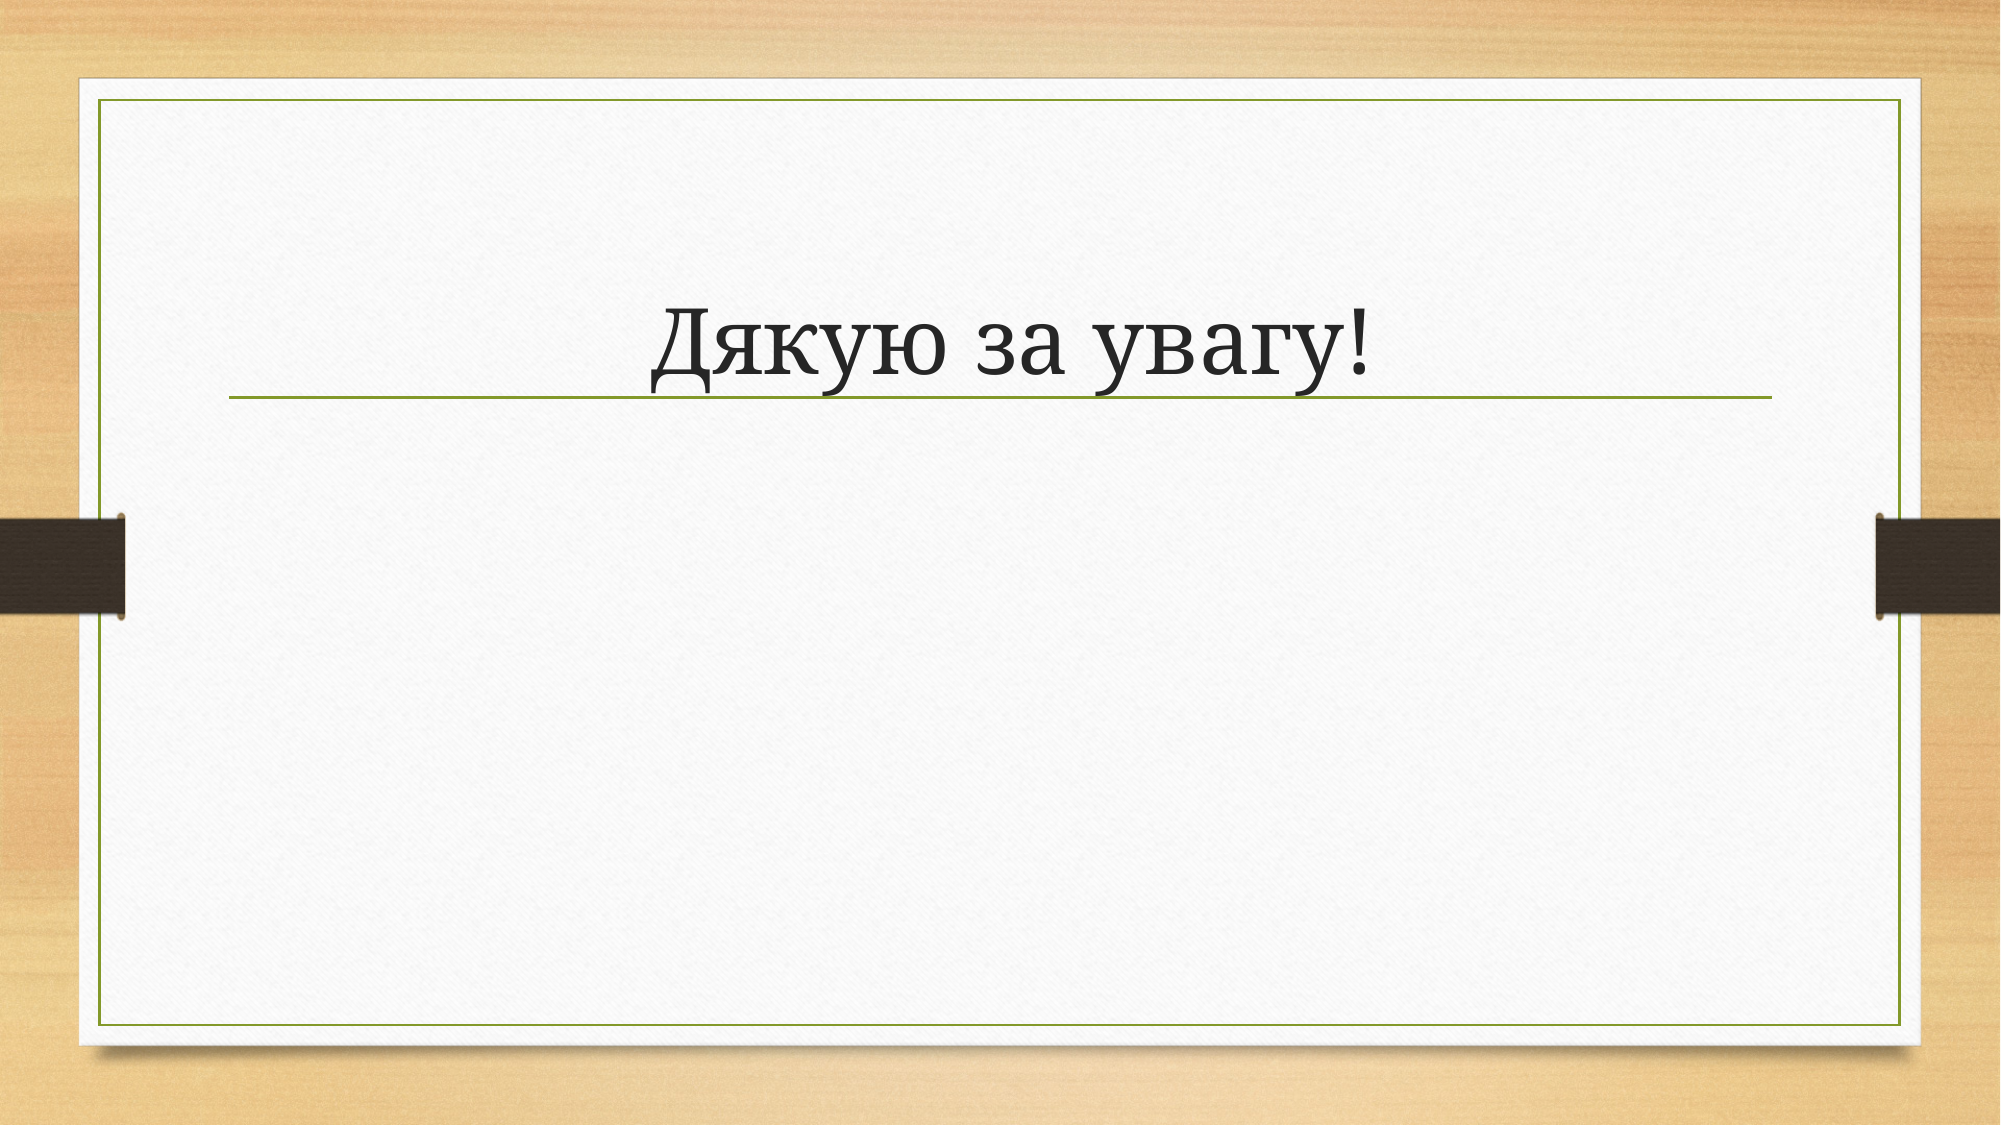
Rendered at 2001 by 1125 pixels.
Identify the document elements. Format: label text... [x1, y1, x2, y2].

title Дякую за увагу! [225, 231, 1801, 445]
picture [0, 0, 2001, 1125]
